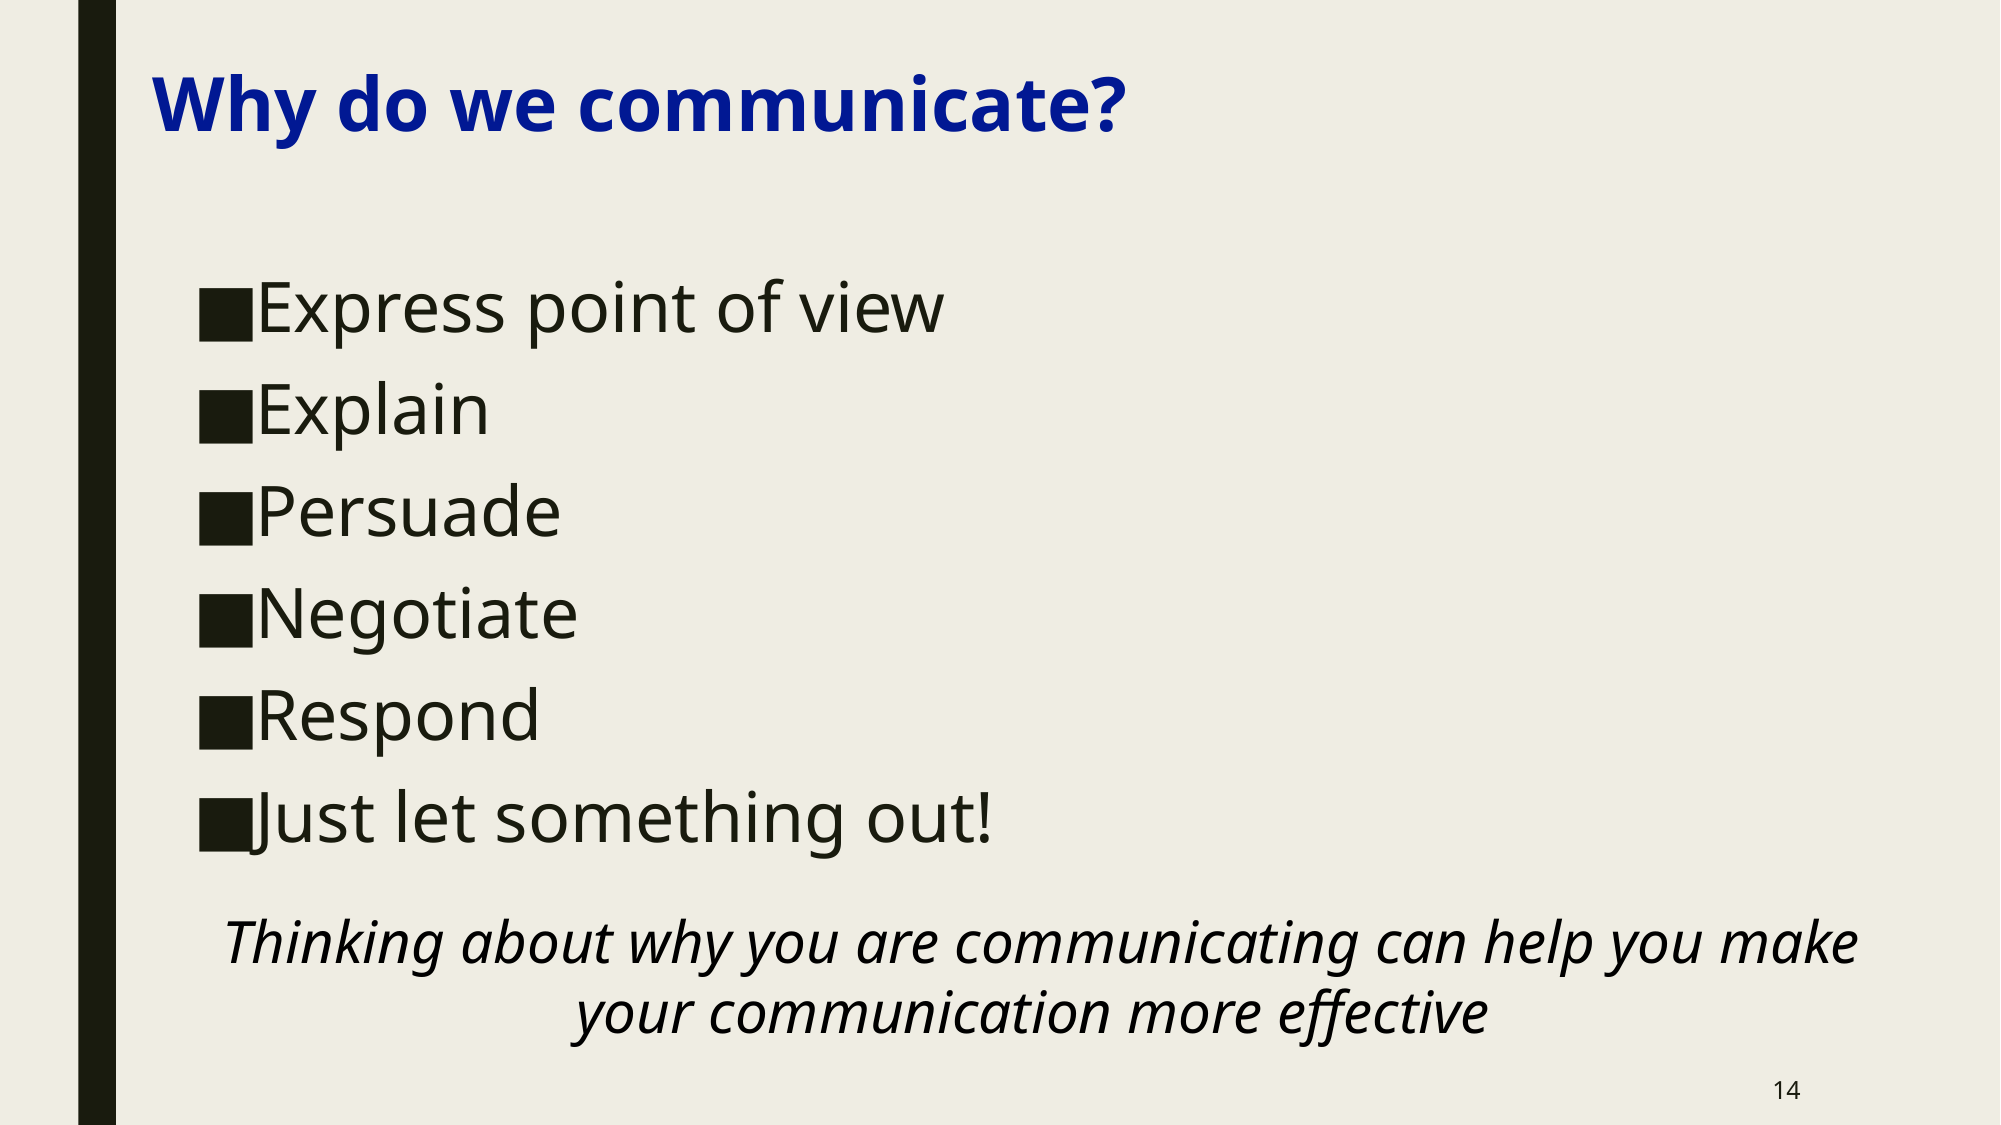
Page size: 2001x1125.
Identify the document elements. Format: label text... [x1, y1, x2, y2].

slide_number 14 [1553, 1058, 1816, 1125]
text_box Thinking about why you are communicating can help you make your communication more effective [178, 898, 1904, 1053]
title Why do we communicate? [137, 59, 1863, 163]
list Express point of view Explain Persuade Negotiate Respond Just let something out! [178, 262, 1786, 870]
